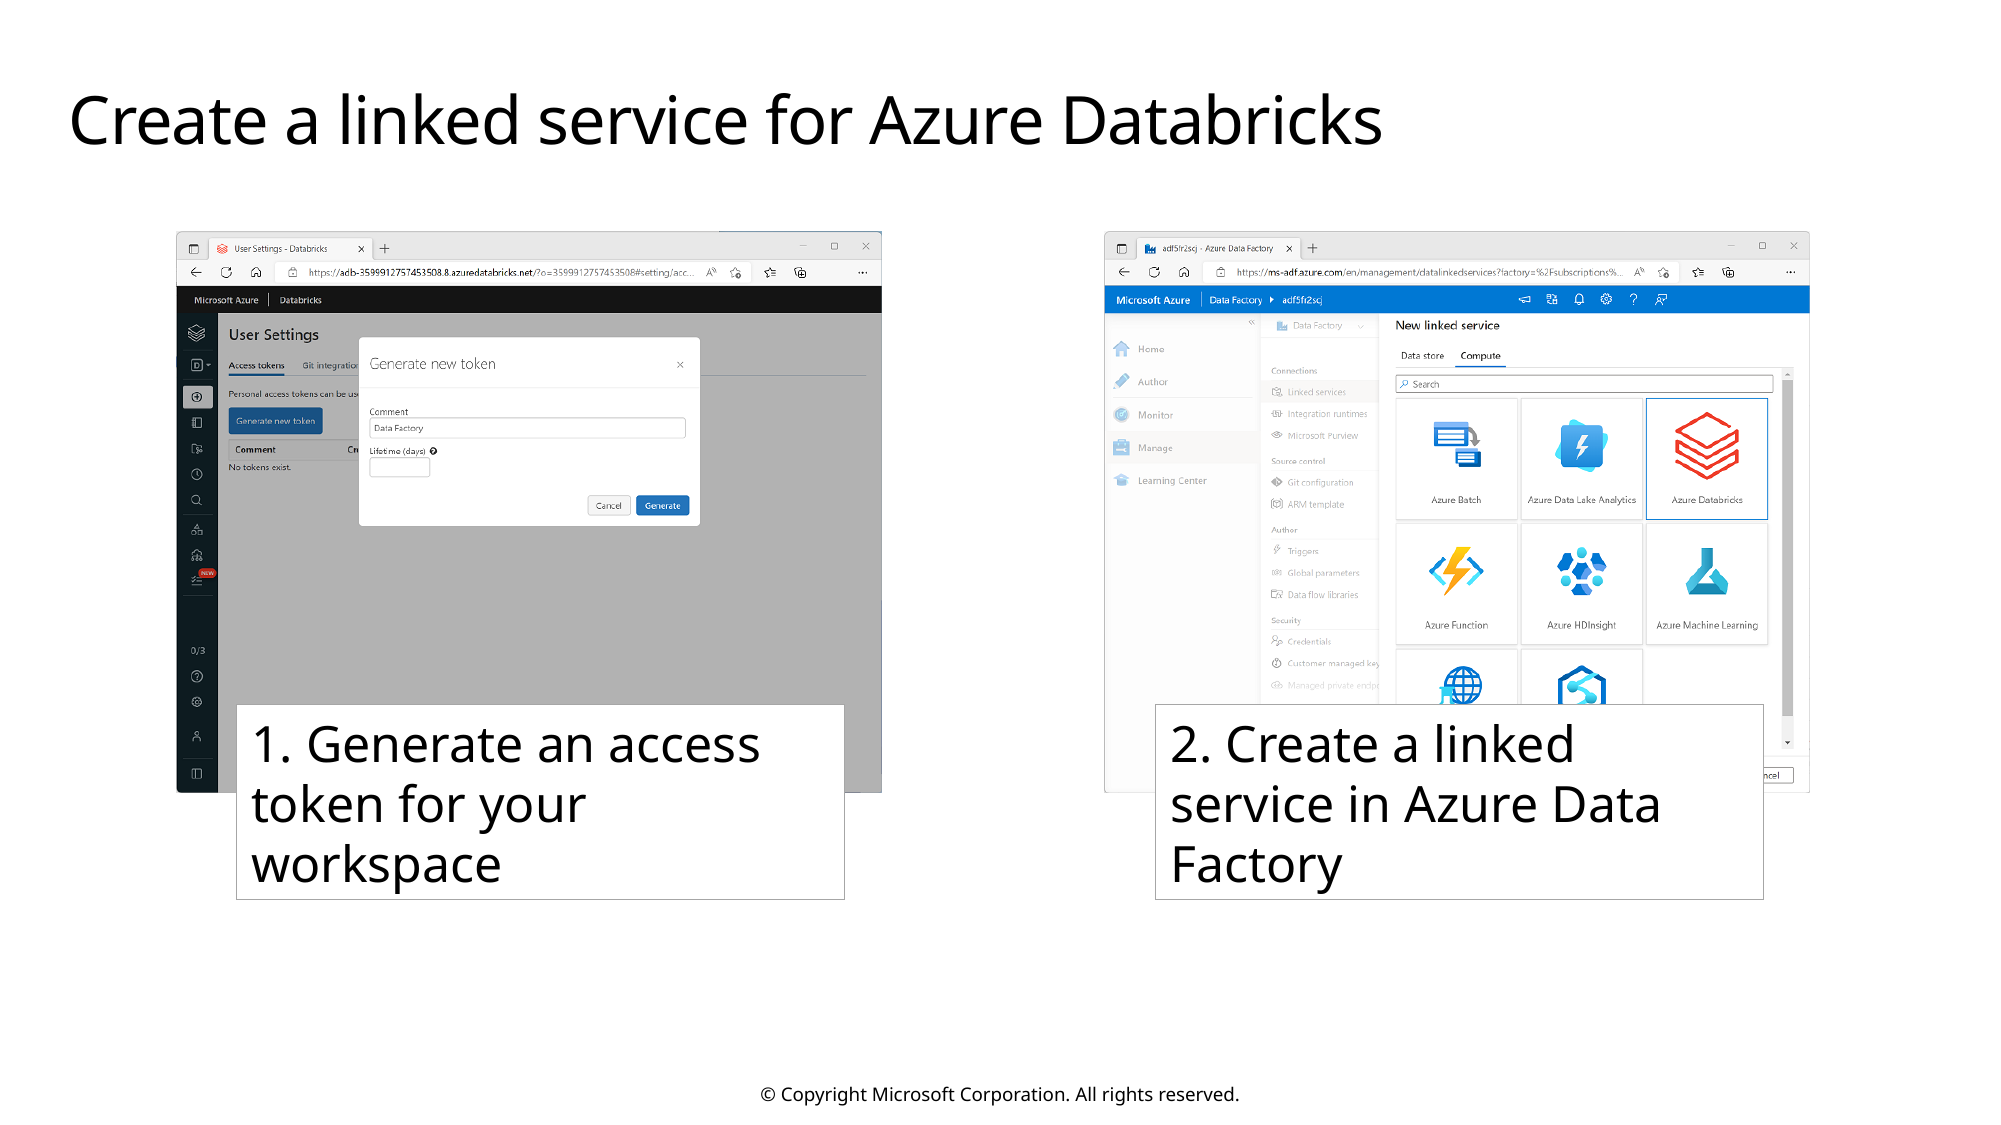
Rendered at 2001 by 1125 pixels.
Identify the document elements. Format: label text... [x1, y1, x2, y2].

picture [1104, 231, 1810, 794]
picture [176, 230, 882, 794]
title Create a linked service for Azure Databricks [68, 72, 1930, 184]
text_box 2. Create a linked service in Azure Data Factory [1155, 794, 1764, 900]
text_box 1. Generate an access token for your workspace [236, 794, 845, 900]
